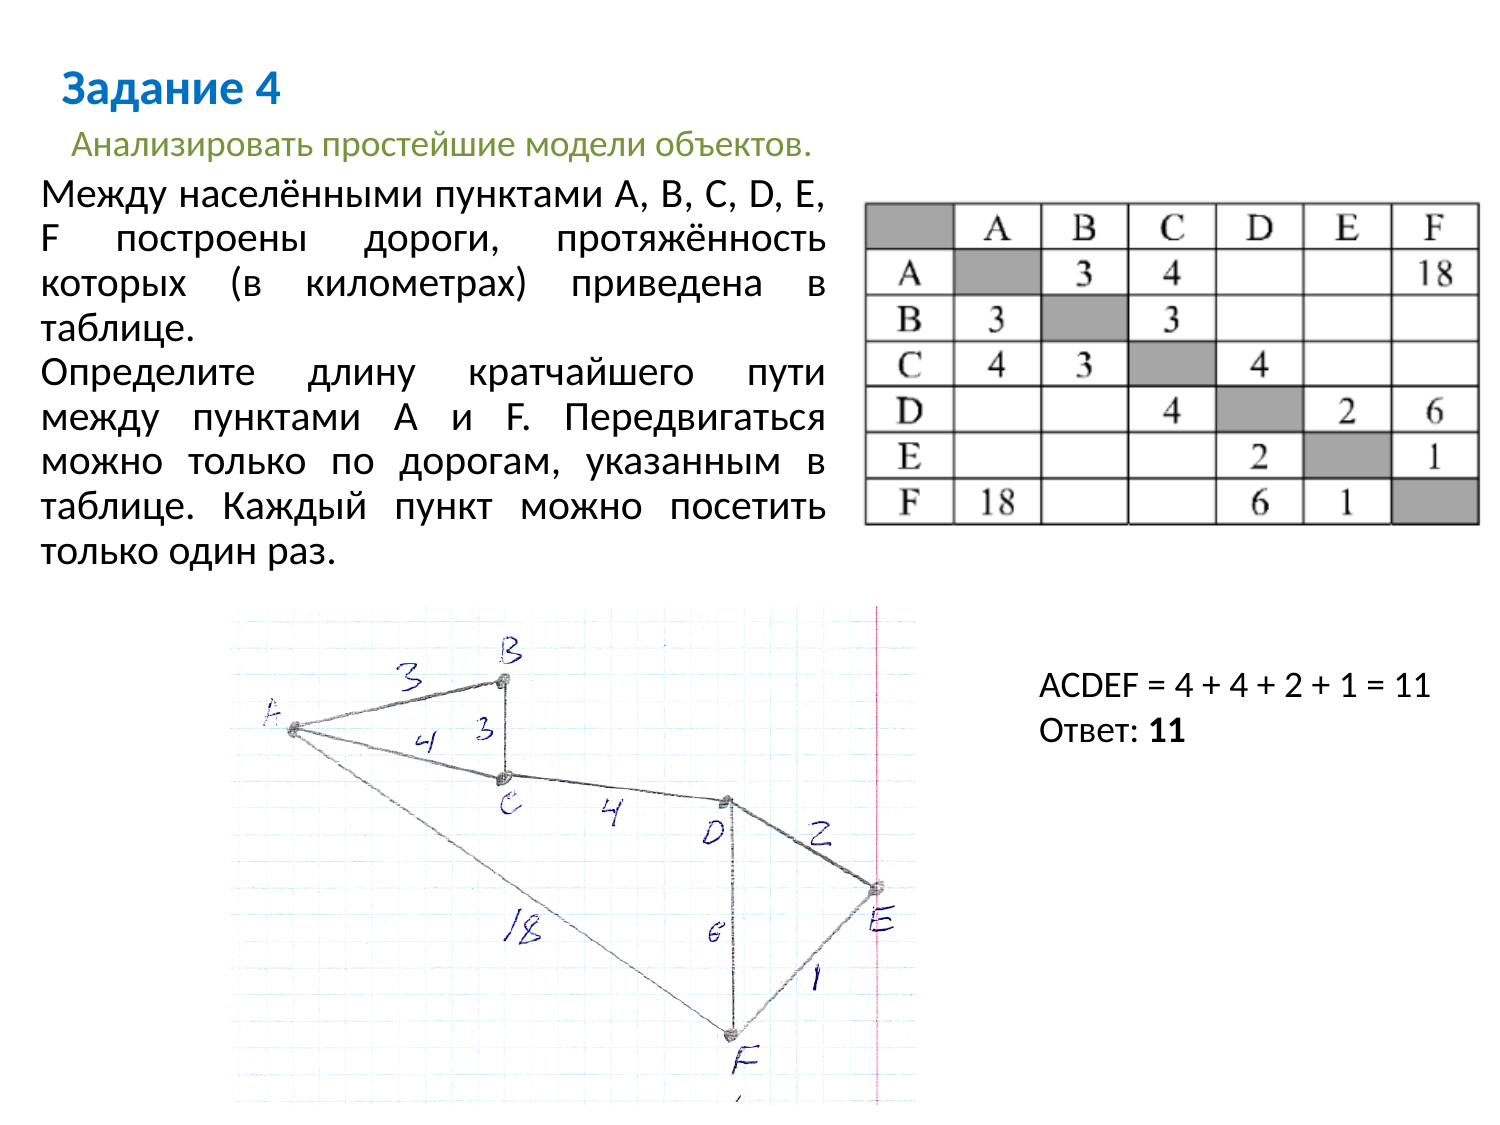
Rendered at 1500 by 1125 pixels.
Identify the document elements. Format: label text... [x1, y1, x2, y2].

picture [859, 195, 1488, 532]
picture [229, 606, 916, 1105]
text_box ACDEF = 4 + 4 + 2 + 1 = 11 Ответ: 11 [1024, 652, 1447, 757]
text_box Задание 4 Анализировать простейшие модели объектов. [46, 46, 1442, 172]
table_header Между населёнными пунктами А, В, С, D, Е, F построены дороги, протяжённость которых (в километрах) приведена в таблице. Определите длину кратчайшего пути между пунктами А и F. Передвигаться можно только по дорогам, указанным в таблице. Каждый пункт можно посетить только один раз. [30, 174, 837, 654]
